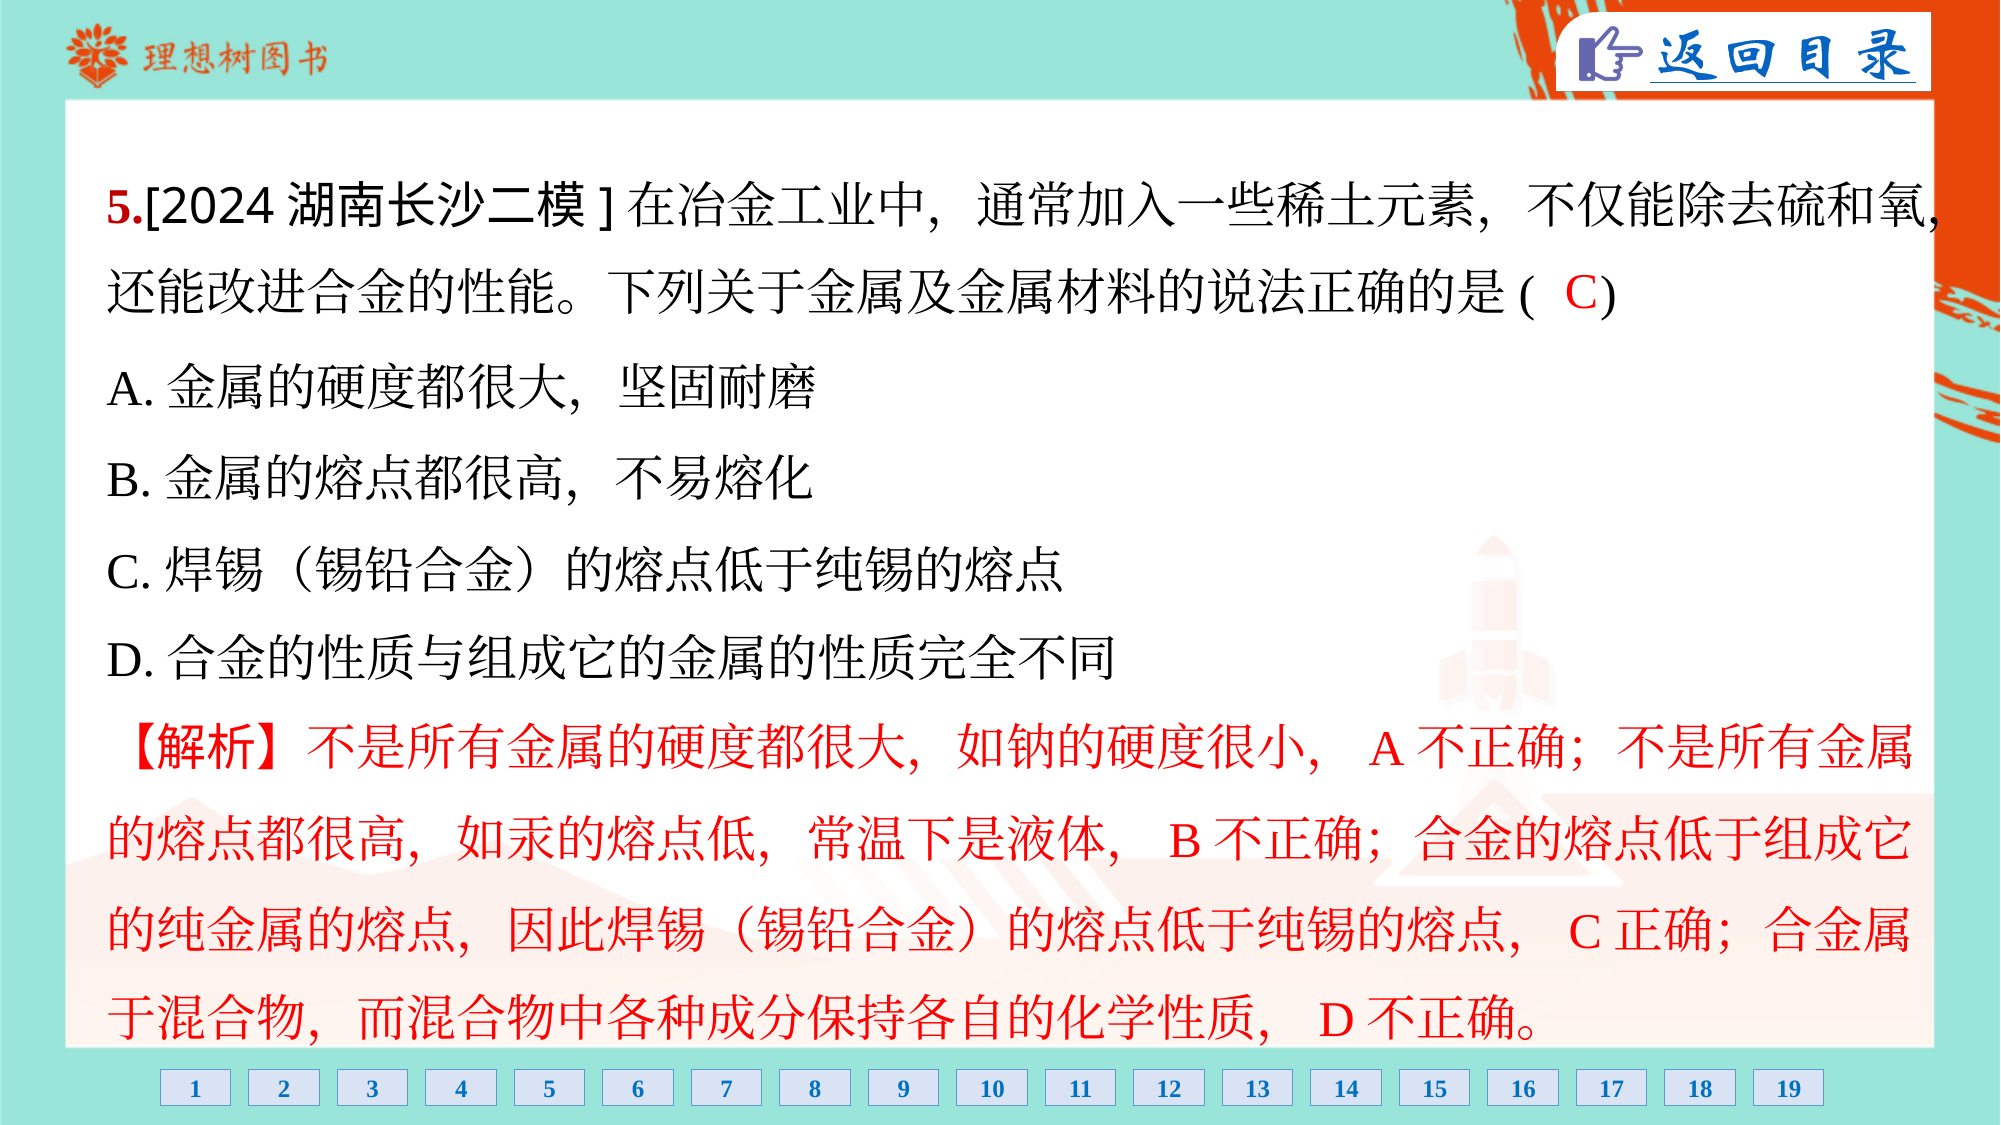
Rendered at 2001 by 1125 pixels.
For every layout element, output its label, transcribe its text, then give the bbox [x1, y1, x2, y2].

text_box C [1546, 231, 1617, 310]
picture [0, 0, 2000, 1125]
text_box A.金属的硬度都很大，坚固耐磨 B.金属的熔点都很高，不易熔化 C.焊锡（锡铅合金）的熔点低于纯锡的熔点 D.合金的性质与组成它的金属的性质完全不同 [106, 323, 1895, 677]
text_box 【解析】不是所有金属的硬度都很大，如钠的硬度很小，A不正确；不是所有金属 的熔点都很高，如汞的熔点低，常温下是液体，B不正确；合金的熔点低于组成它 的纯金属的熔点，因此焊锡（锡铅合金）的熔点低于纯锡的熔点，C正确；合金属 于混合物，而混合物中各种成分保持各自的化学性质，D不正确。 [106, 683, 1895, 1037]
text_box 5.[2024湖南长沙二模]在冶金工业中，通常加入一些稀土元素，不仅能除去硫和氧， 还能改进合金的性能。下列关于金属及金属材料的说法正确的是( ) [106, 141, 1895, 312]
